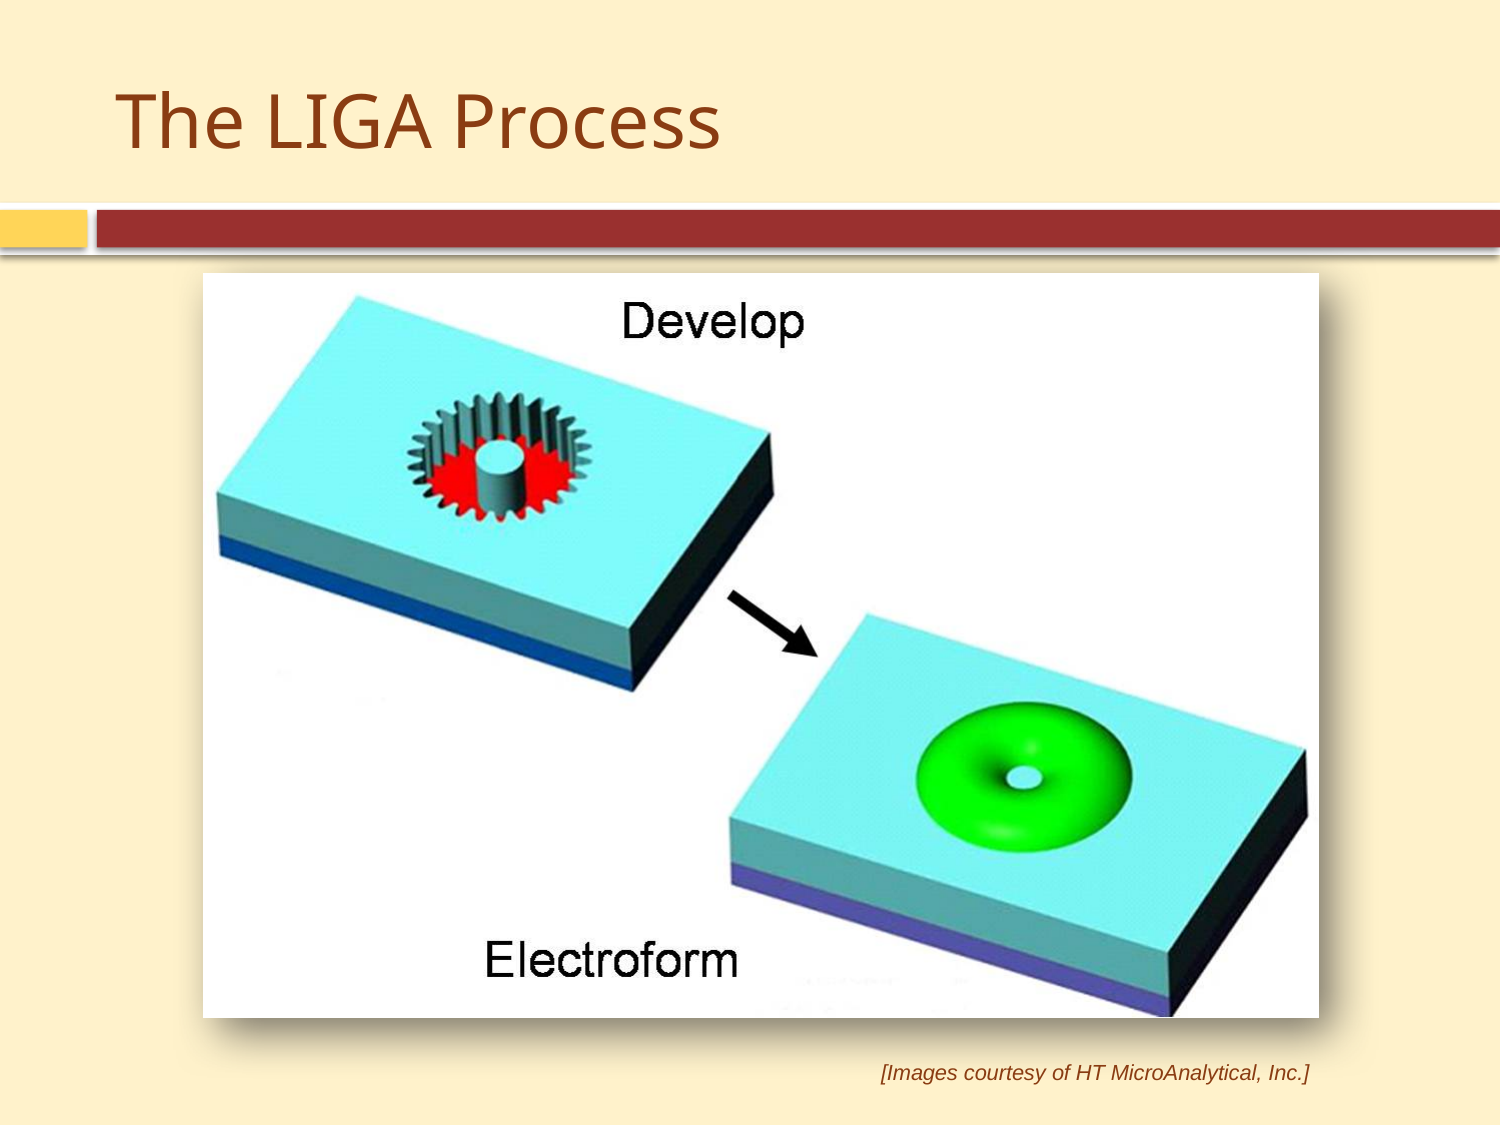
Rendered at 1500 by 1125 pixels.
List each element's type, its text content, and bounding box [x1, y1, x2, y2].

picture [203, 273, 1319, 1018]
text_box [Images courtesy of HT MicroAnalytical, Inc.] [503, 1051, 1331, 1092]
title The LIGA Process [100, 37, 1438, 200]
